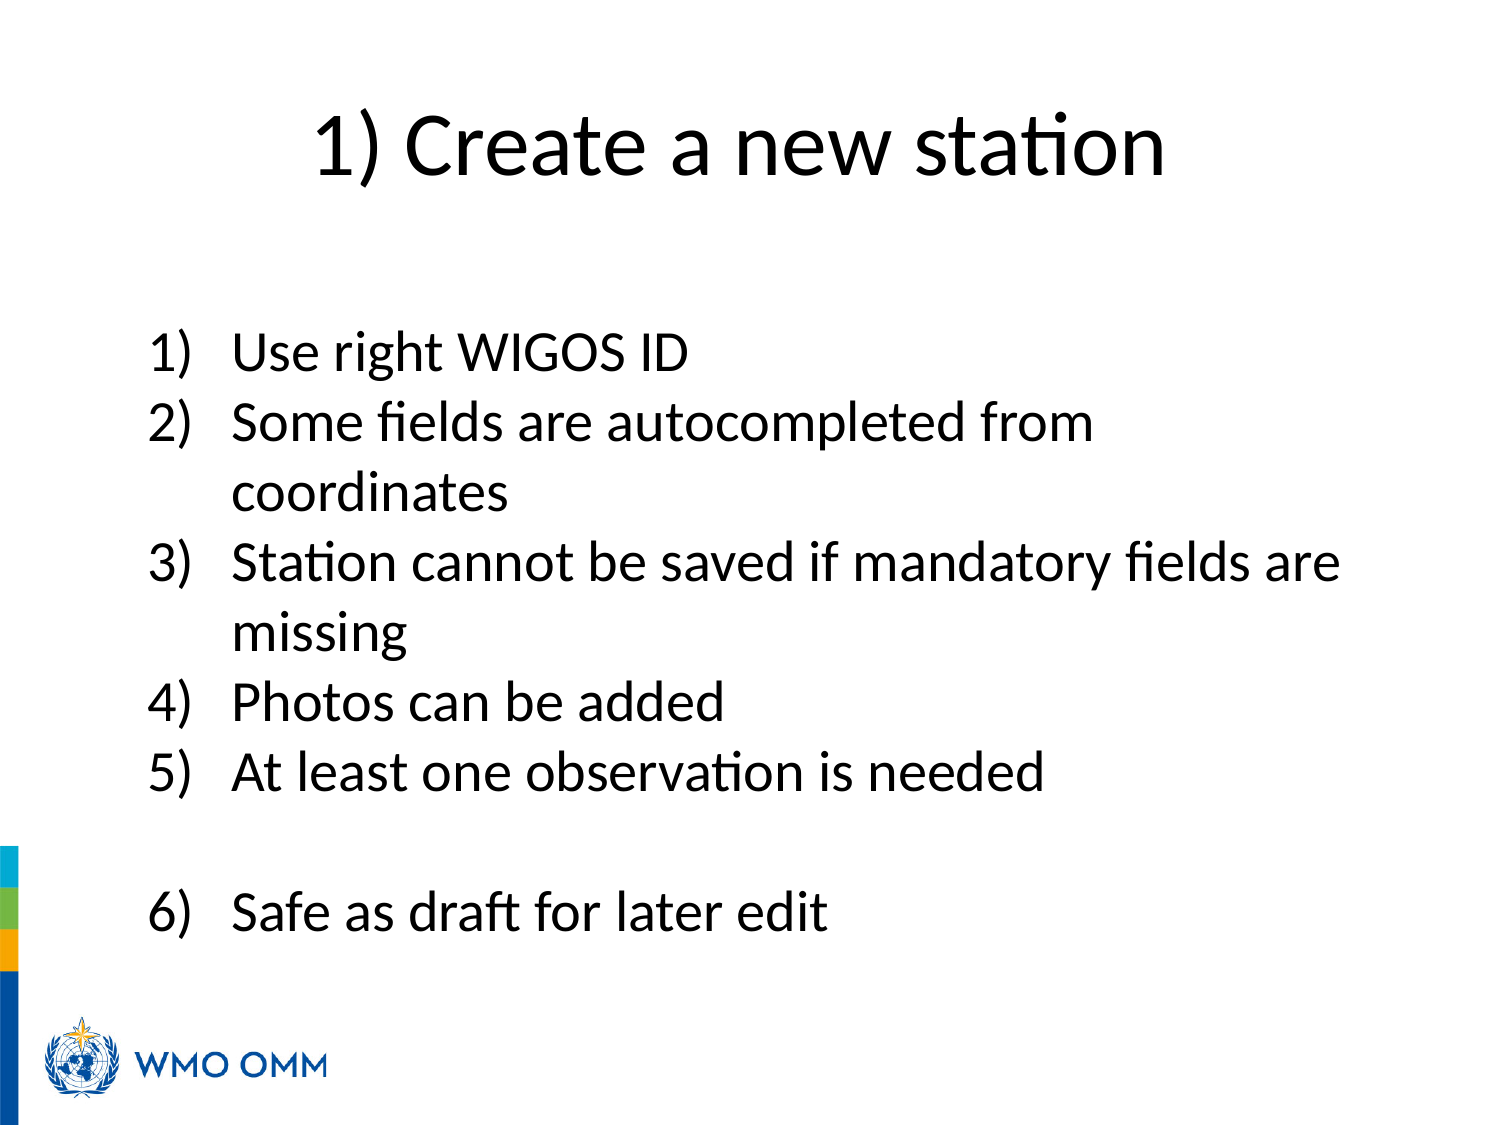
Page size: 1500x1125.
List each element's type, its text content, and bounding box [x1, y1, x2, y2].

title 1) Create a new station [75, 45, 1425, 233]
text_box Use right WIGOS ID Some fields are autocompleted from coordinates Station cannot be saved if mandatory fields are missing Photos can be added At least one observation is needed Safe as draft for later edit [132, 305, 1361, 1021]
picture [0, 845, 327, 1125]
